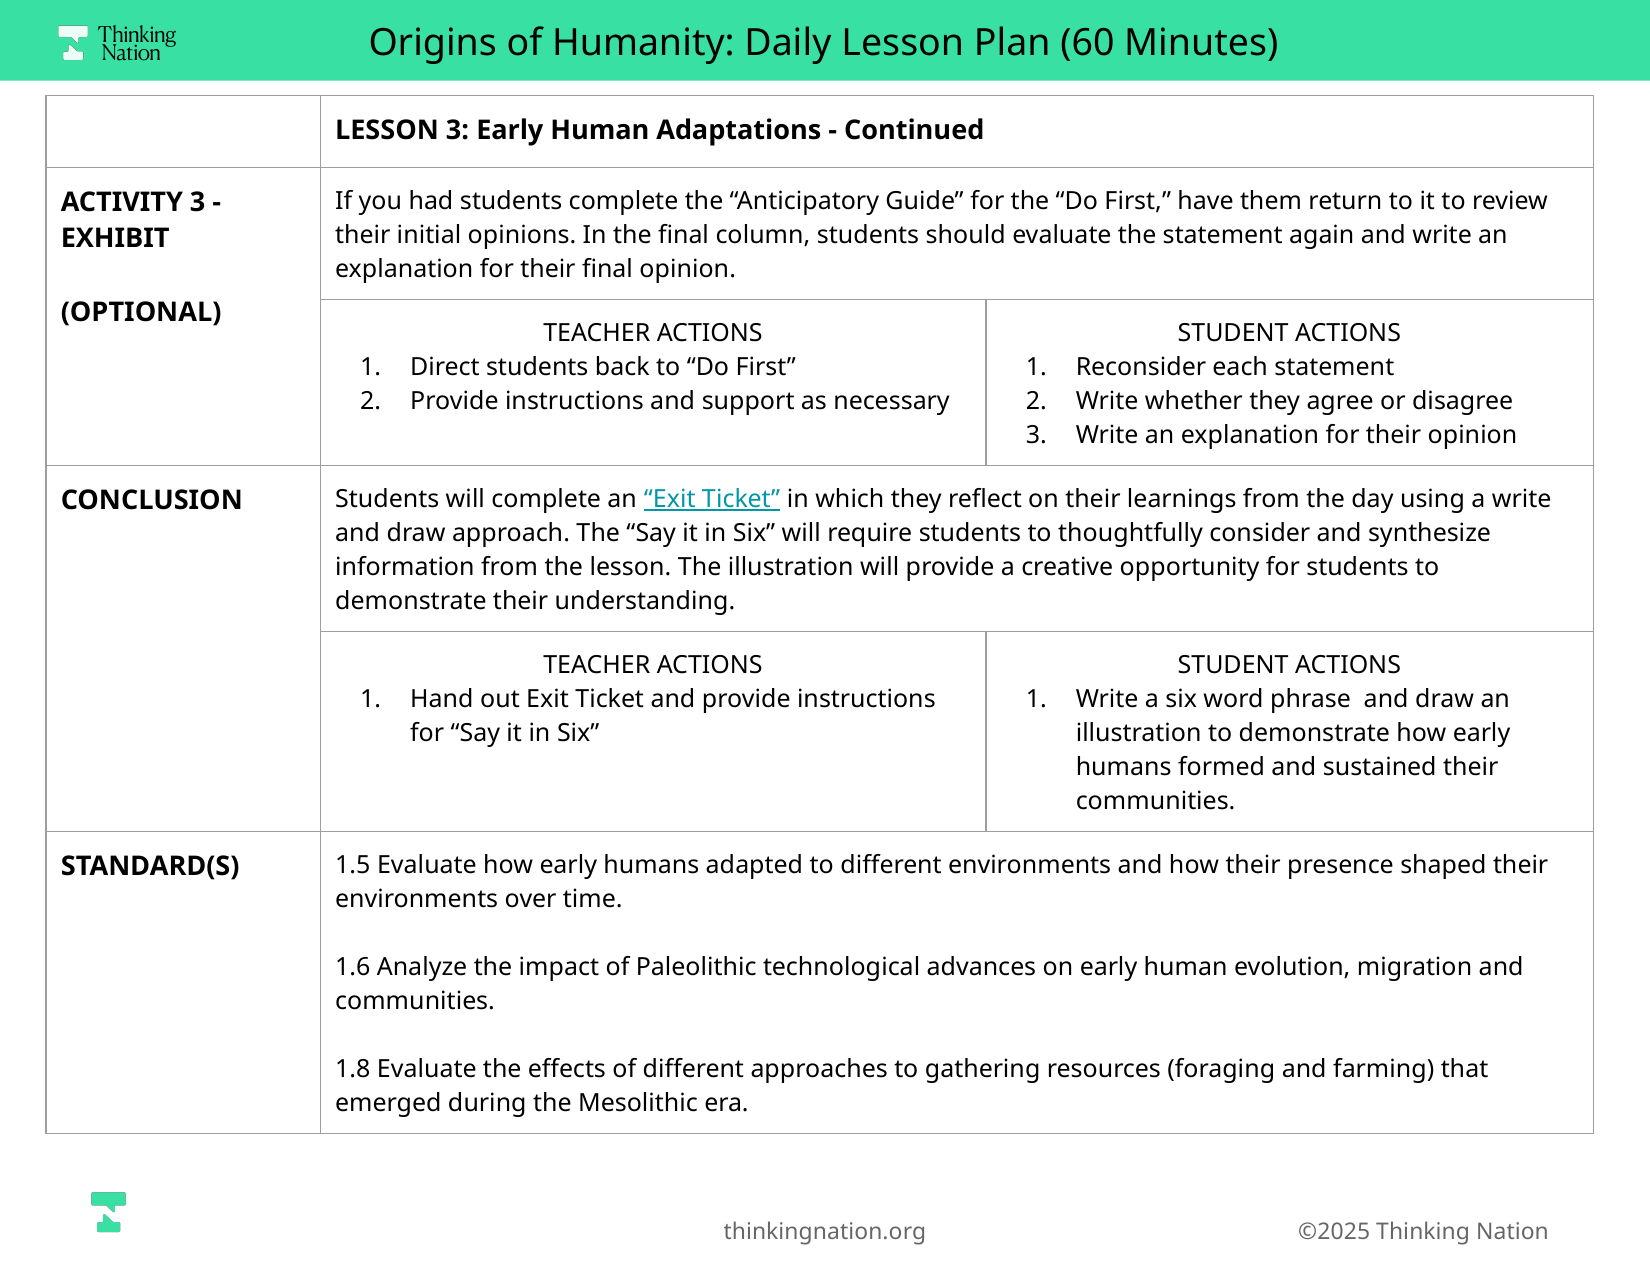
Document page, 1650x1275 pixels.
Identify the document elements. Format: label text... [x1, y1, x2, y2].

table_header LESSON 3: Early Human Adaptations - Continued [321, 96, 1593, 167]
text_box thinkingnation.org [629, 1200, 1021, 1240]
table_cell STANDARD(S) [47, 832, 320, 1133]
table_cell STUDENT ACTIONS Reconsider each statement Write whether they agree or disagree Write an explanation for their opinion [987, 300, 1593, 465]
table_cell CONCLUSION [47, 466, 320, 831]
text_box ©2025 Thinking Nation [1174, 1200, 1566, 1240]
table_cell TEACHER ACTIONS Hand out Exit Ticket and provide instructions for “Say it in Six” [321, 632, 985, 831]
text_box Origins of Humanity: Daily Lesson Plan (60 Minutes) [0, 0, 1650, 81]
table_cell If you had students complete the “Anticipatory Guide” for the “Do First,” have them return to it to review their initial opinions. In the final column, students should evaluate the statement again and write an explanation for their final opinion. [321, 168, 1593, 299]
table_cell STUDENT ACTIONS Write a six word phrase and draw an illustration to demonstrate how early humans formed and sustained their communities. [987, 632, 1593, 831]
table_cell TEACHER ACTIONS Direct students back to “Do First” Provide instructions and support as necessary [321, 300, 985, 465]
table_cell ACTIVITY 3 - EXHIBIT (OPTIONAL) [47, 168, 320, 465]
table_cell 1.5 Evaluate how early humans adapted to different environments and how their presence shaped their environments over time. 1.6 Analyze the impact of Paleolithic technological advances on early human evolution, migration and communities. 1.8 Evaluate the effects of different approaches to gathering resources (foraging and farming) that emerged during the Mesolithic era. [321, 832, 1593, 1133]
picture [80, 1184, 136, 1240]
picture [45, 14, 180, 85]
table_header [47, 96, 320, 167]
table_cell Students will complete an “Exit Ticket” in which they reflect on their learnings from the day using a write and draw approach. The “Say it in Six” will require students to thoughtfully consider and synthesize information from the lesson. The illustration will provide a creative opportunity for students to demonstrate their understanding. [321, 466, 1593, 631]
